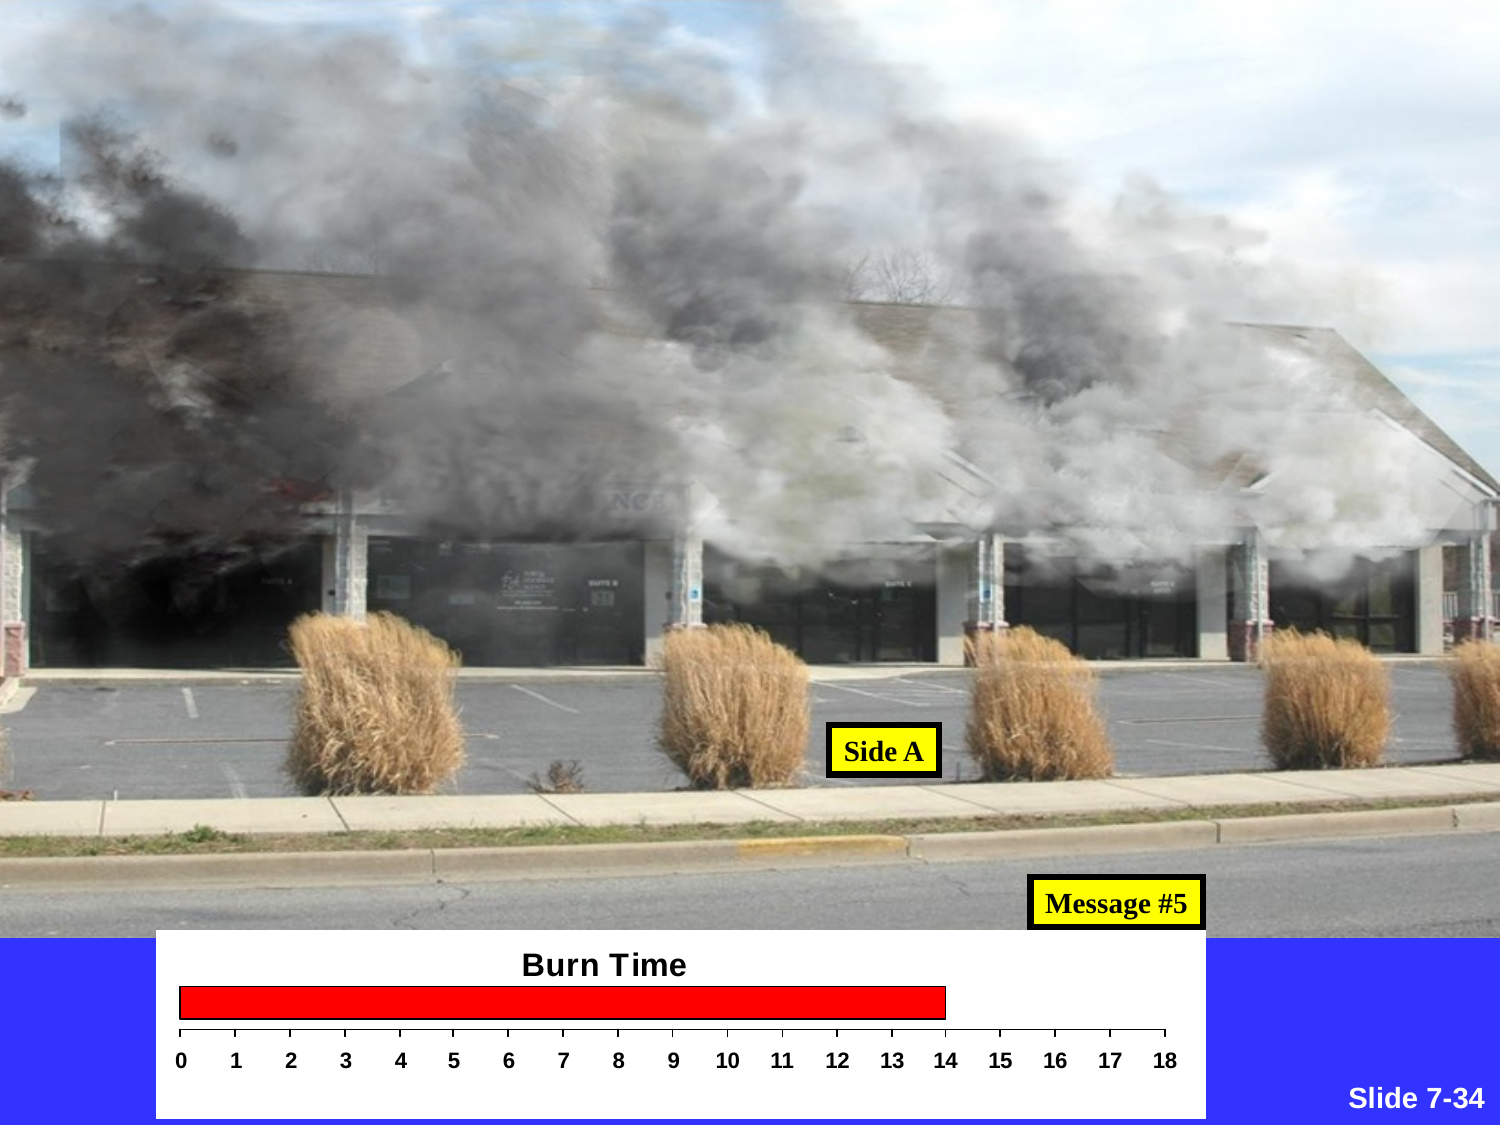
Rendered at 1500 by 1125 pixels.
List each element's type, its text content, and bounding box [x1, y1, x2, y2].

slide_number Slide 7-319 [1207, 1071, 1500, 1125]
picture [0, 0, 1500, 938]
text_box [155, 929, 1207, 1119]
